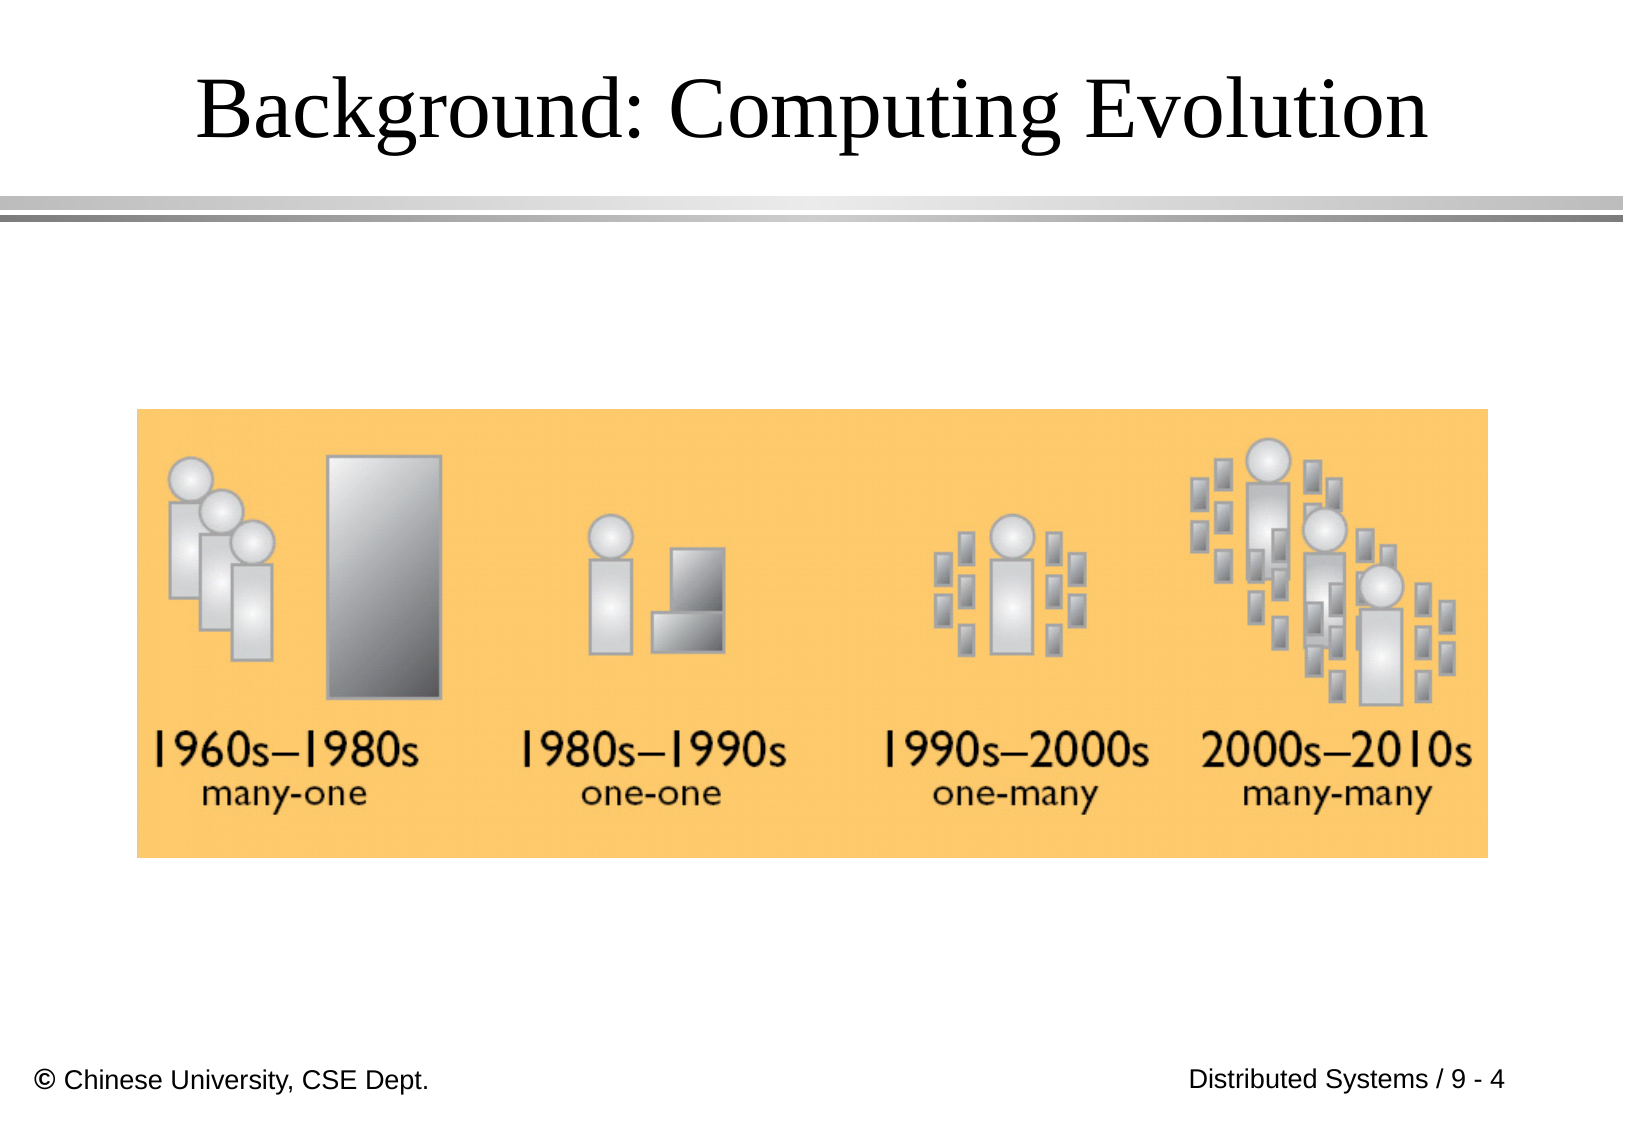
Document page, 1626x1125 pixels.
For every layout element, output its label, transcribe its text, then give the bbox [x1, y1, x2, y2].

title Background: Computing Evolution [49, 62, 1576, 163]
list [137, 409, 1488, 858]
